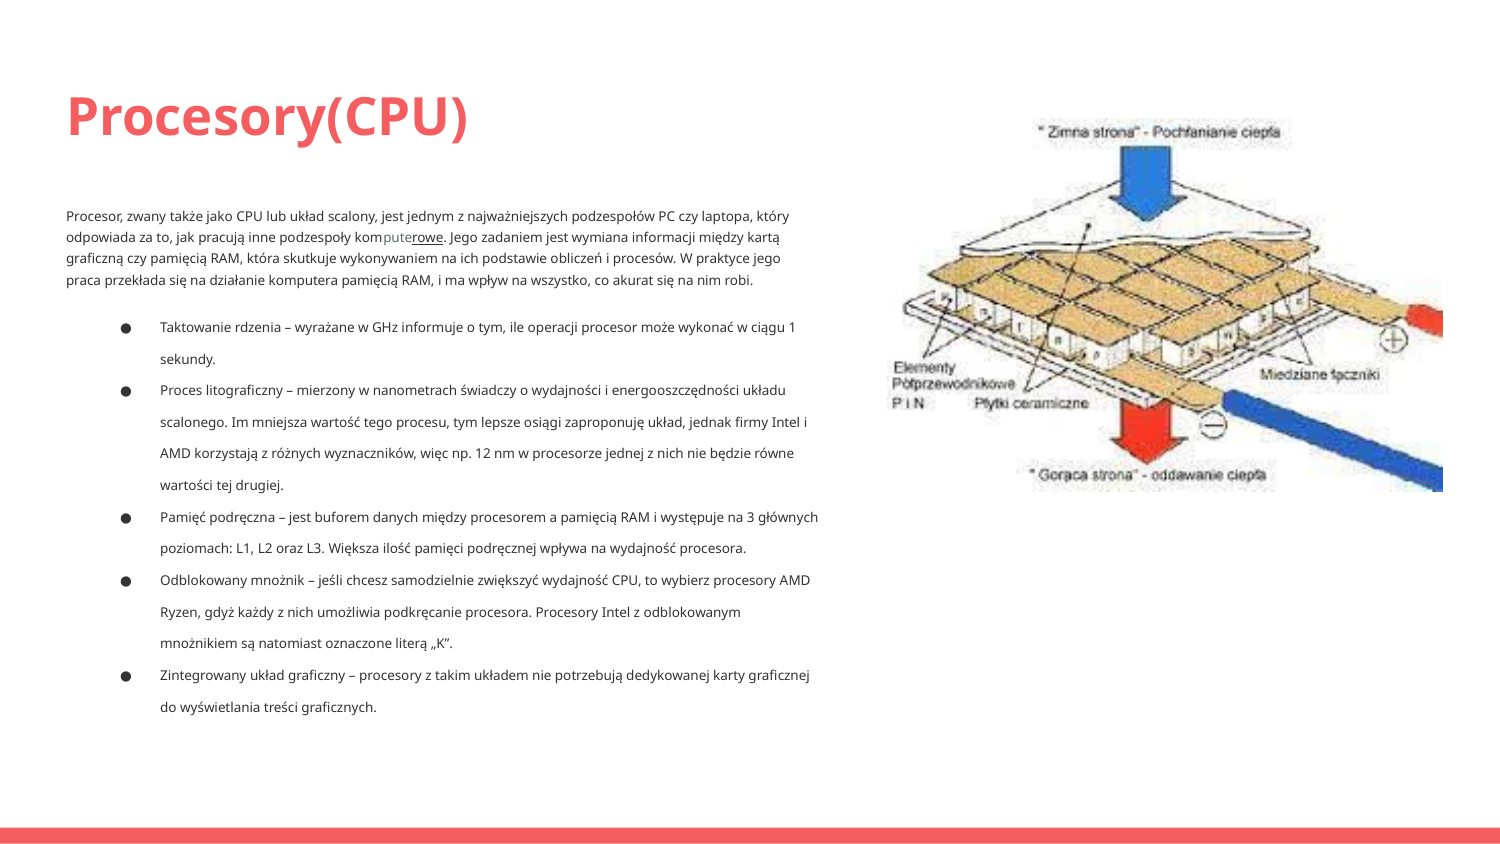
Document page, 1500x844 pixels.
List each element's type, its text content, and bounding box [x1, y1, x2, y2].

picture [886, 118, 1443, 492]
title Procesory(CPU) [51, 64, 1449, 167]
list Procesor, zwany także jako CPU lub układ scalony, jest jednym z najważniejszych podzespołów PC czy laptopa, który odpowiada za to, jak pracują inne podzespoły komputerowe. Jego zadaniem jest wymiana informacji między kartą graficzną czy pamięcią RAM, która skutkuje wykonywaniem na ich podstawie obliczeń i procesów. W praktyce jego praca przekłada się na działanie komputera pamięcią RAM, i ma wpływ na wszystko, co akurat się na nim robi. Taktowanie rdzenia – wyrażane w GHz informuje o tym, ile operacji procesor może wykonać w ciągu 1 sekundy. Proces litograficzny – mierzony w nanometrach świadczy o wydajności i energooszczędności układu scalonego. Im mniejsza wartość tego procesu, tym lepsze osiągi zaproponuję układ, jednak firmy Intel i AMD korzystają z różnych wyznaczników, więc np. 12 nm w procesorze jednej z nich nie będzie równe wartości tej drugiej. Pamięć podręczna – jest buforem danych między procesorem a pamięcią RAM i występuje na 3 głównych poziomach: L1, L2 oraz L3. Większa ilość pamięci podręcznej wpływa na wydajność procesora. Odblokowany mnożnik – jeśli chcesz samodzielnie zwiększyć wydajność CPU, to wybierz procesory AMD Ryzen, gdyż każdy z nich umożliwia podkręcanie procesora. Procesory Intel z odblokowanym mnożnikiem są natomiast oznaczone literą „K”. Zintegrowany układ graficzny – procesory z takim układem nie potrzebują dedykowanej karty graficznej do wyświetlania treści graficznych. [51, 189, 835, 750]
